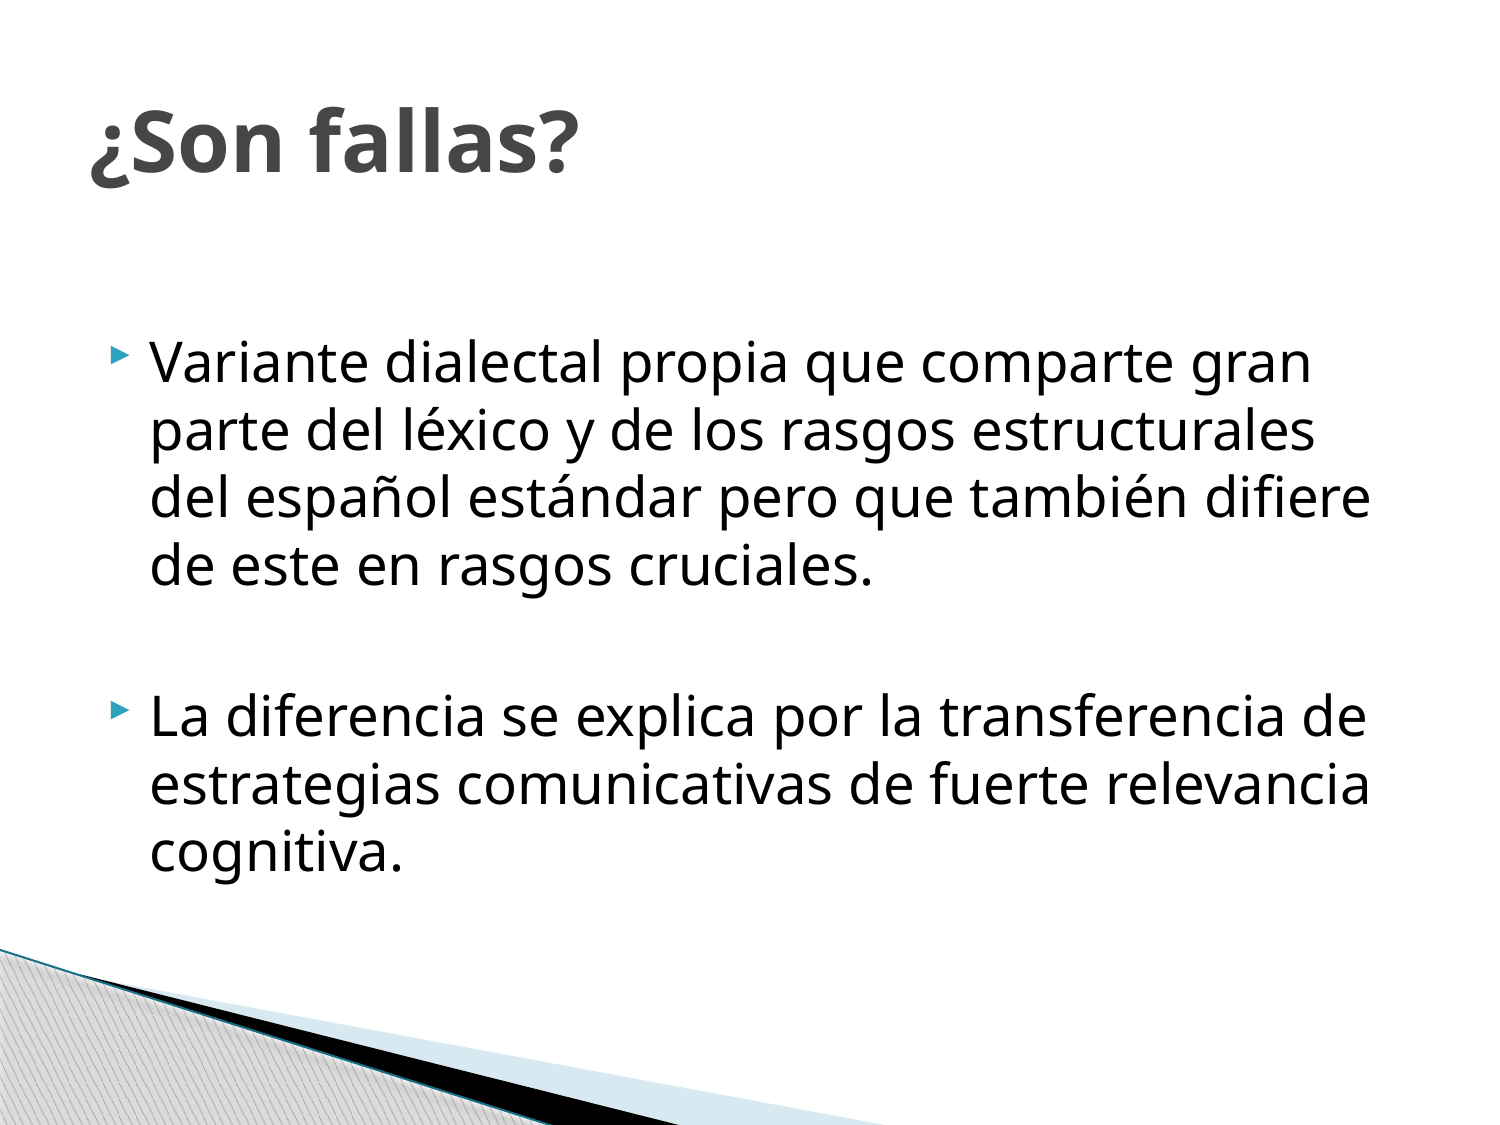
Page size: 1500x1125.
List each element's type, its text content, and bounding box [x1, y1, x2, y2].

list Variante dialectal propia que comparte gran parte del léxico y de los rasgos estructurales del español estándar pero que también difiere de este en rasgos cruciales. La diferencia se explica por la transferencia de estrategias comunicativas de fuerte relevancia cognitiva. [75, 243, 1425, 986]
title ¿Son fallas? [75, 45, 1425, 233]
